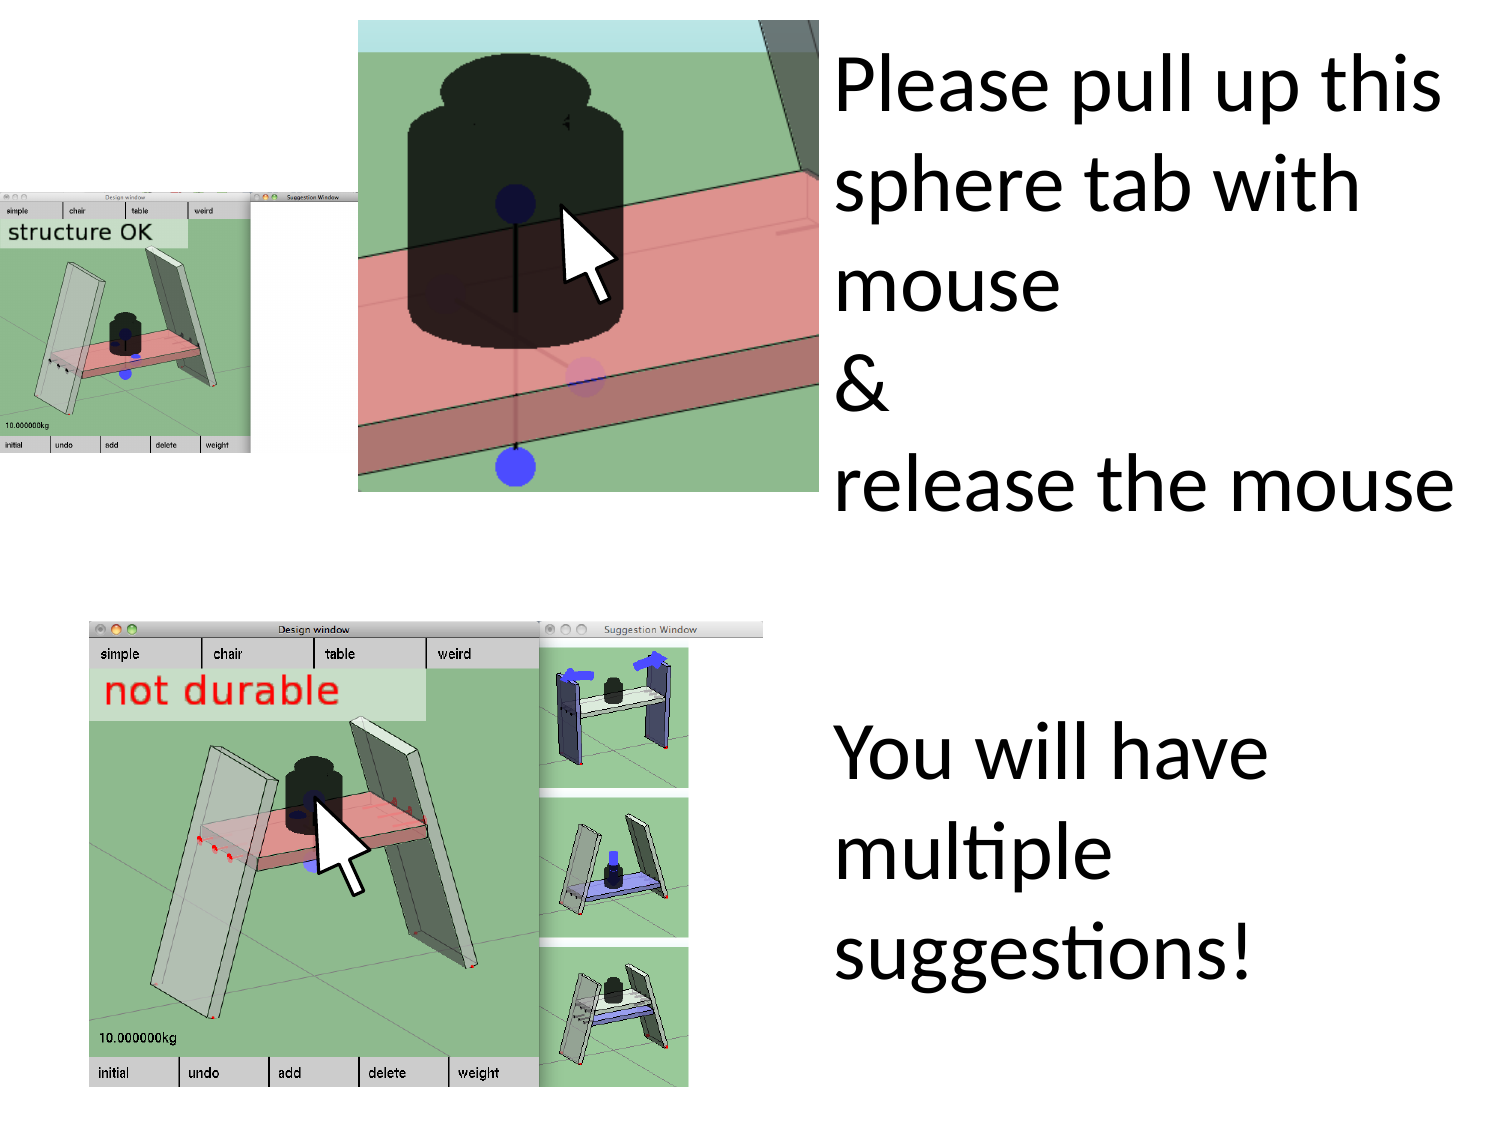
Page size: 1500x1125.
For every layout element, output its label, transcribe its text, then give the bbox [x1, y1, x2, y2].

text_box You will have multiple suggestions! [818, 688, 1376, 1004]
picture [89, 621, 763, 1087]
text_box Please pull up this sphere tab with mouse & release the mouse [818, 20, 1485, 536]
picture [0, 20, 820, 492]
